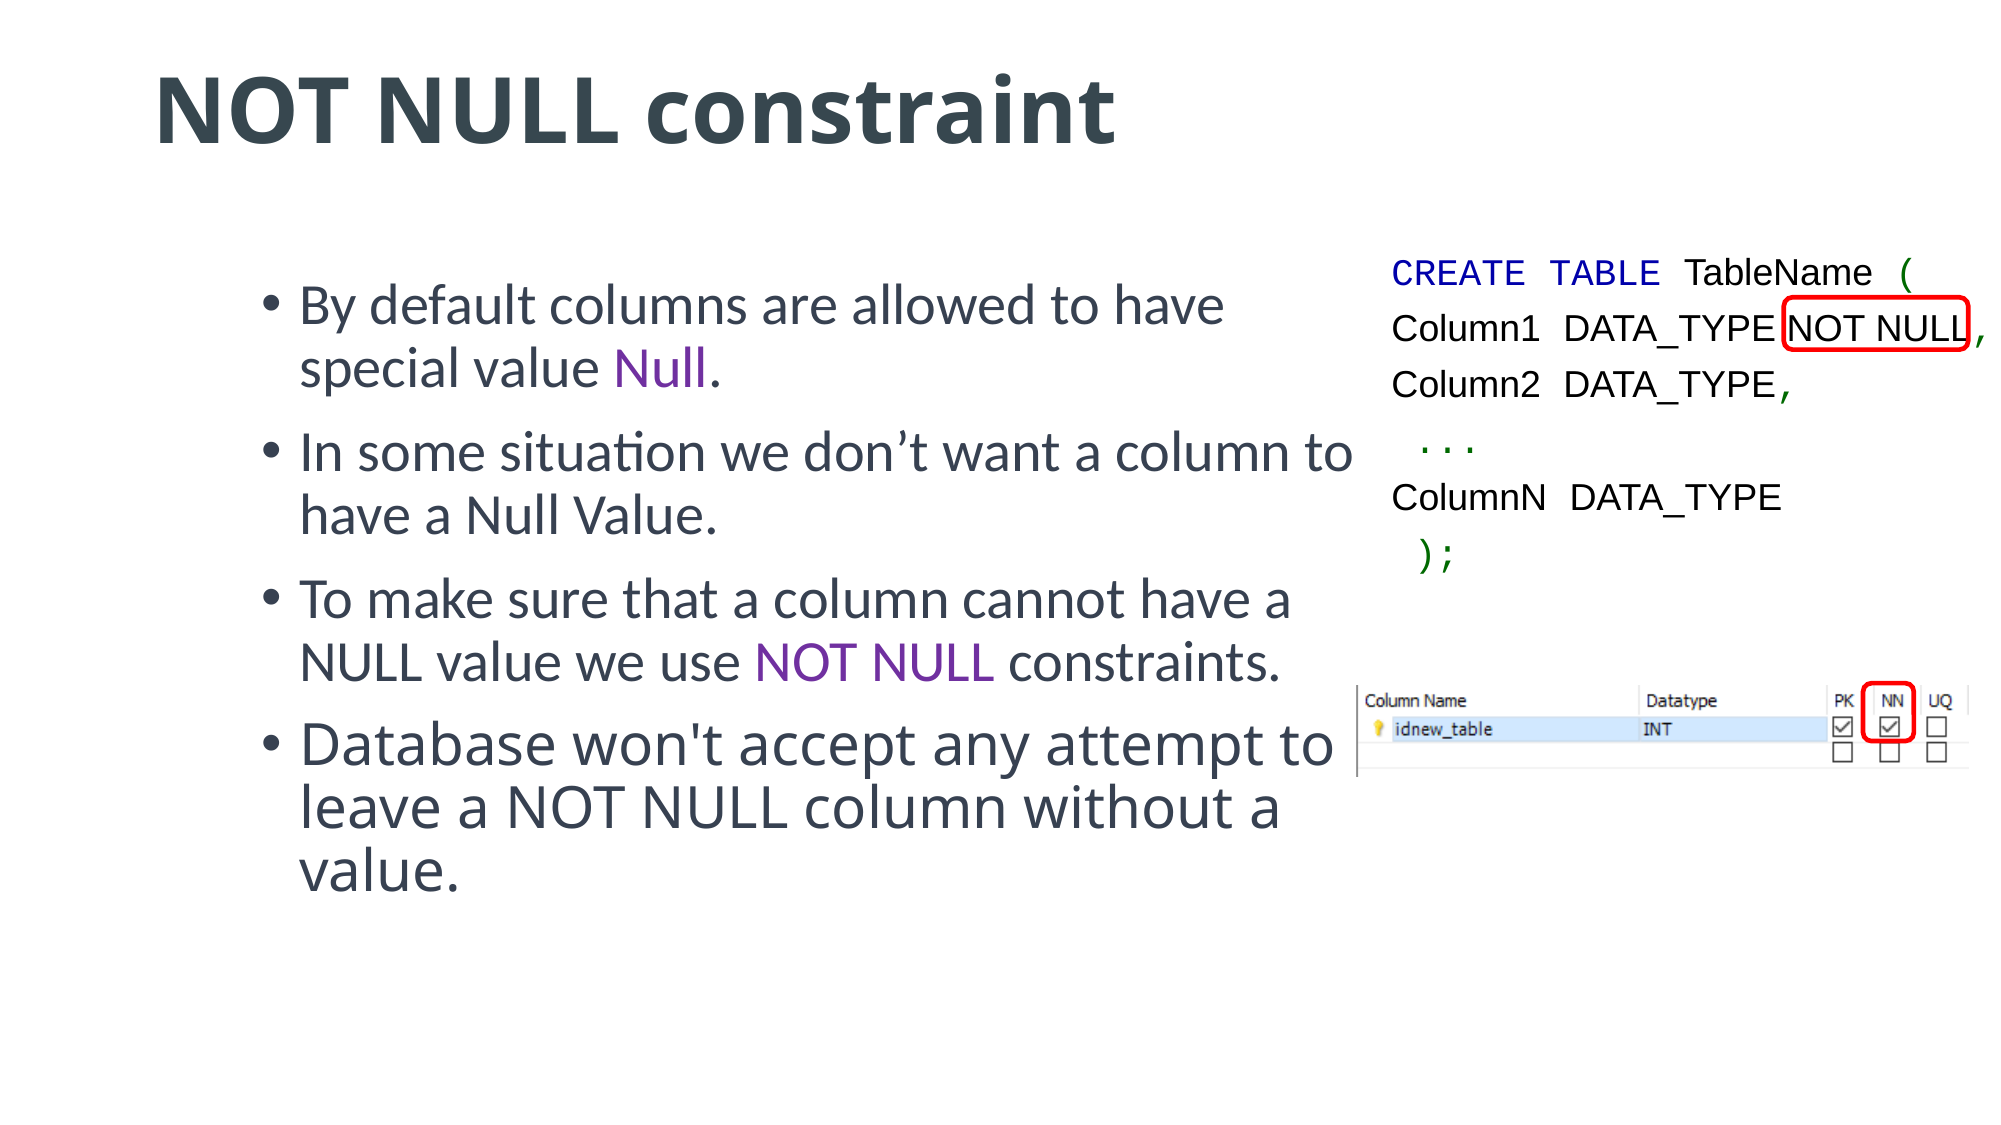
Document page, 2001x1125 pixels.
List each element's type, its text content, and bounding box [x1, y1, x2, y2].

text_box [1782, 296, 1970, 351]
text_box CREATE TABLE TableName ( Column1 DATA_TYPE NOT NULL, Column2 DATA_TYPE, ... ColumnN DATA_TYPE ); [1376, 240, 2000, 582]
picture [1355, 685, 1969, 777]
list By default columns are allowed to have special value Null. In some situation we don’t want a column to have a Null Value. To make sure that a column cannot have a NULL value we use NOT NULL constraints. Database won't accept any attempt to leave a NOT NULL column without a value. [246, 267, 1377, 981]
text_box [1864, 682, 1913, 686]
title NOT NULL constraint [137, 59, 1863, 278]
